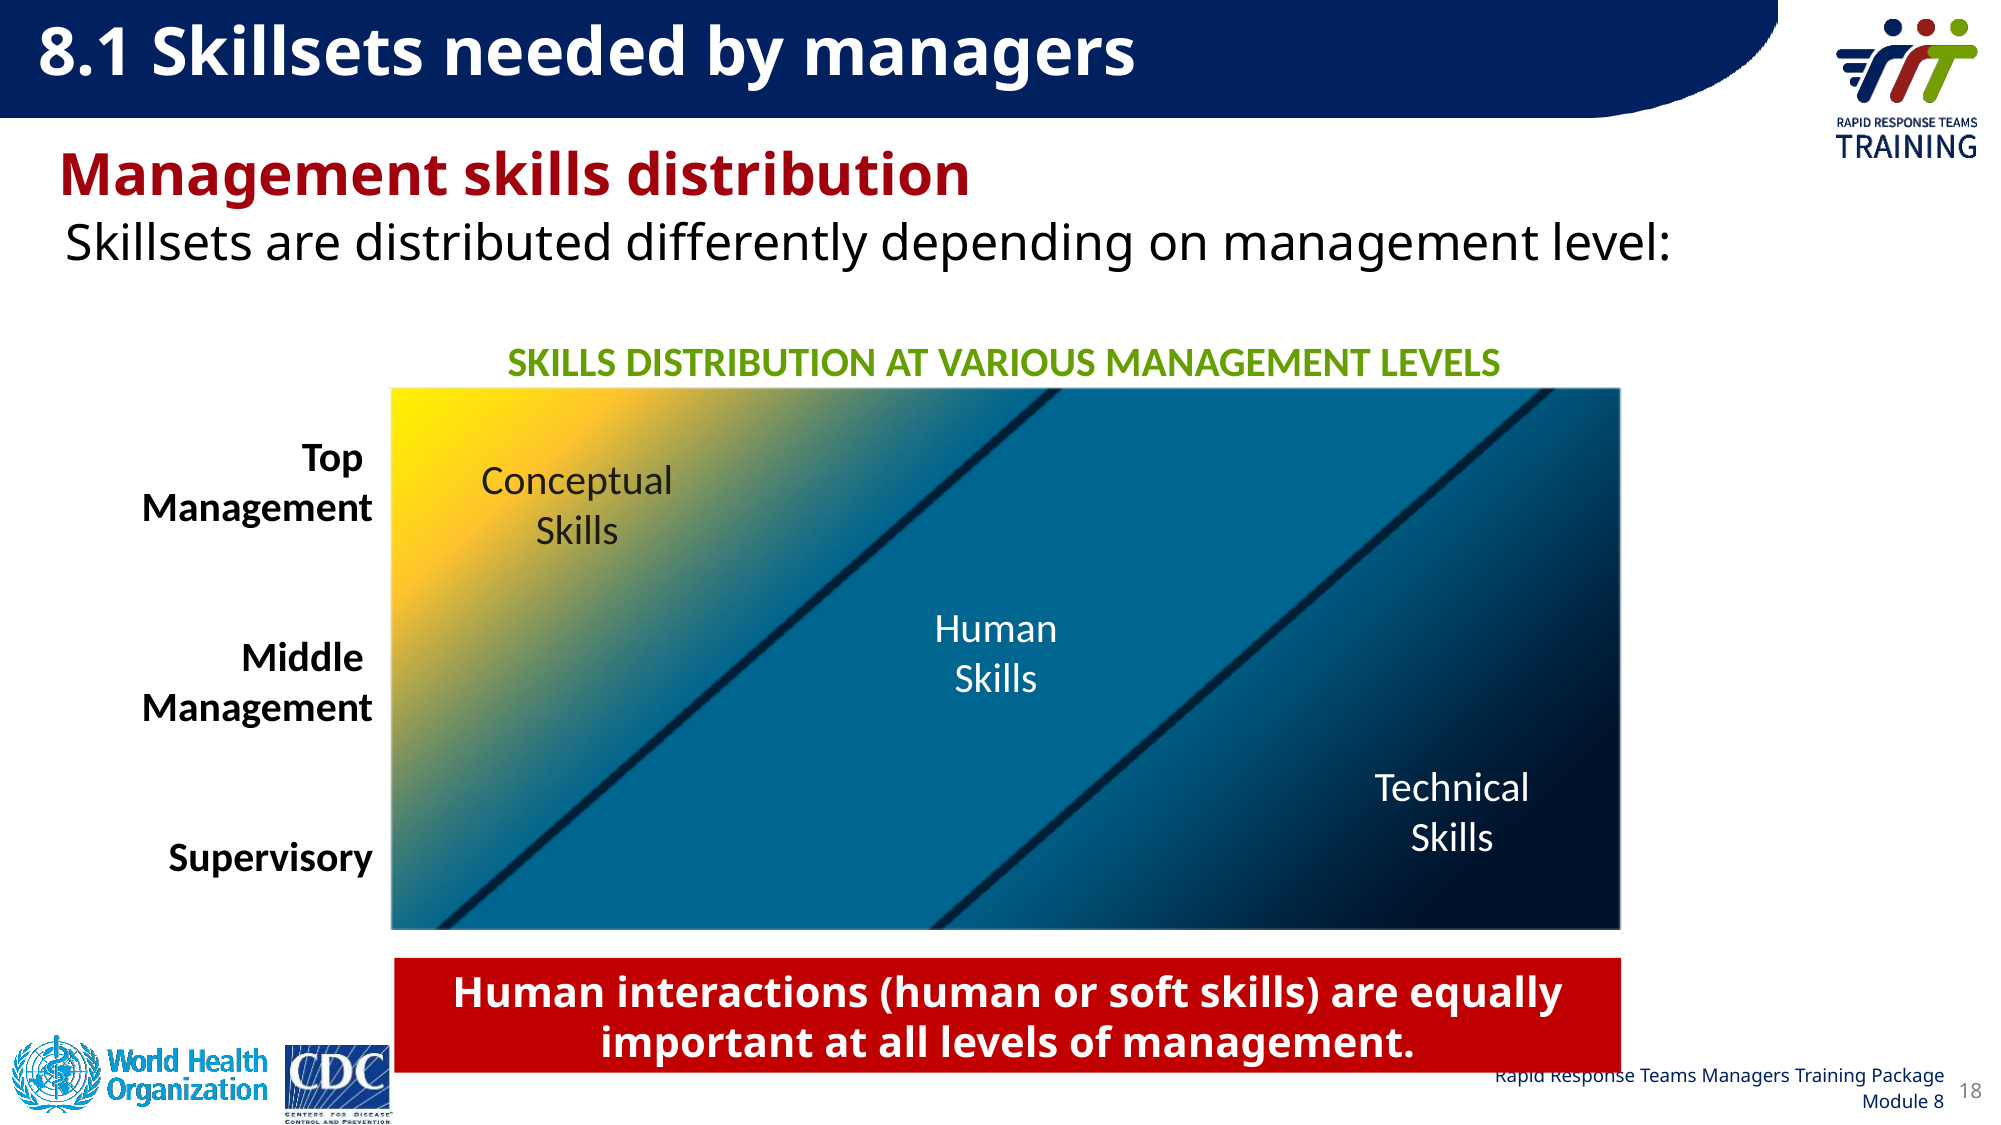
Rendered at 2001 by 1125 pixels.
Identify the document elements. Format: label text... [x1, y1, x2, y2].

picture [34, 1058, 41, 1077]
picture [50, 1109, 62, 1113]
picture [38, 1044, 53, 1052]
picture [36, 1035, 267, 1113]
picture [12, 1084, 46, 1113]
text_box 8.1 Skillsets needed by managers [23, 1, 1834, 177]
picture [0, 0, 1778, 118]
slide_number 18 [1941, 1070, 2000, 1124]
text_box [0, 326, 1622, 931]
text_box Skillsets are distributed differently depending on management level: [50, 202, 1722, 278]
picture [46, 1056, 54, 1061]
text_box Human interactions (human or soft skills) are equally important at all levels of management. [394, 957, 1622, 1073]
picture [28, 1054, 36, 1077]
picture [1835, 19, 1978, 167]
picture [12, 1035, 53, 1067]
picture [285, 1045, 393, 1124]
title Management skills distribution [50, 177, 1035, 202]
picture [43, 1088, 54, 1094]
picture [38, 1092, 54, 1100]
